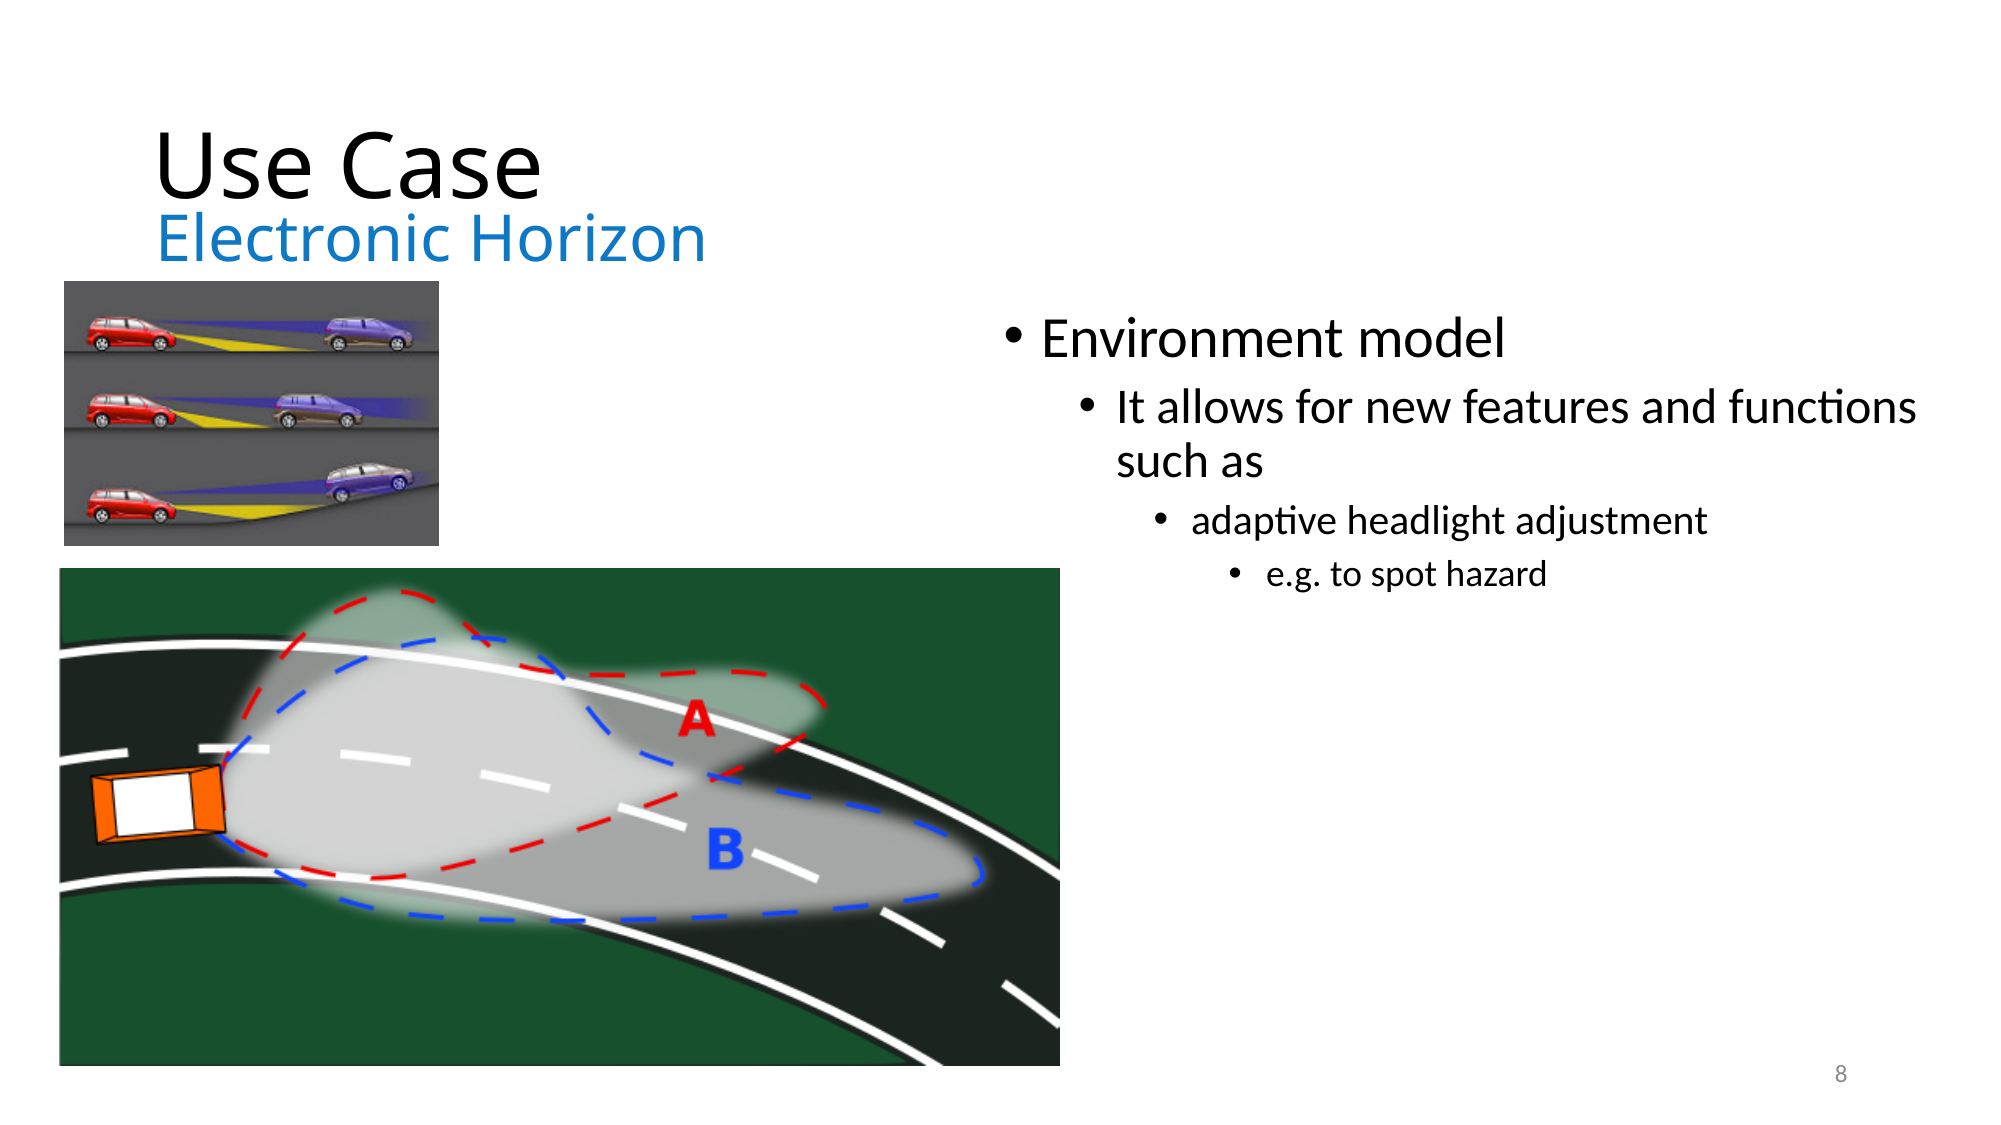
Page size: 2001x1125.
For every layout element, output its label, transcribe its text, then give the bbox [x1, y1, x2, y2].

text_box Electronic Horizon [155, 206, 2000, 278]
slide_number 8 [1412, 1042, 1863, 1103]
text_box Use Case [137, 59, 1863, 278]
picture [63, 281, 439, 546]
picture [59, 568, 1060, 1066]
text_box Environment model It allows for new features and functions such as adaptive headlight adjustment e.g. to spot hazard [988, 299, 1941, 1014]
